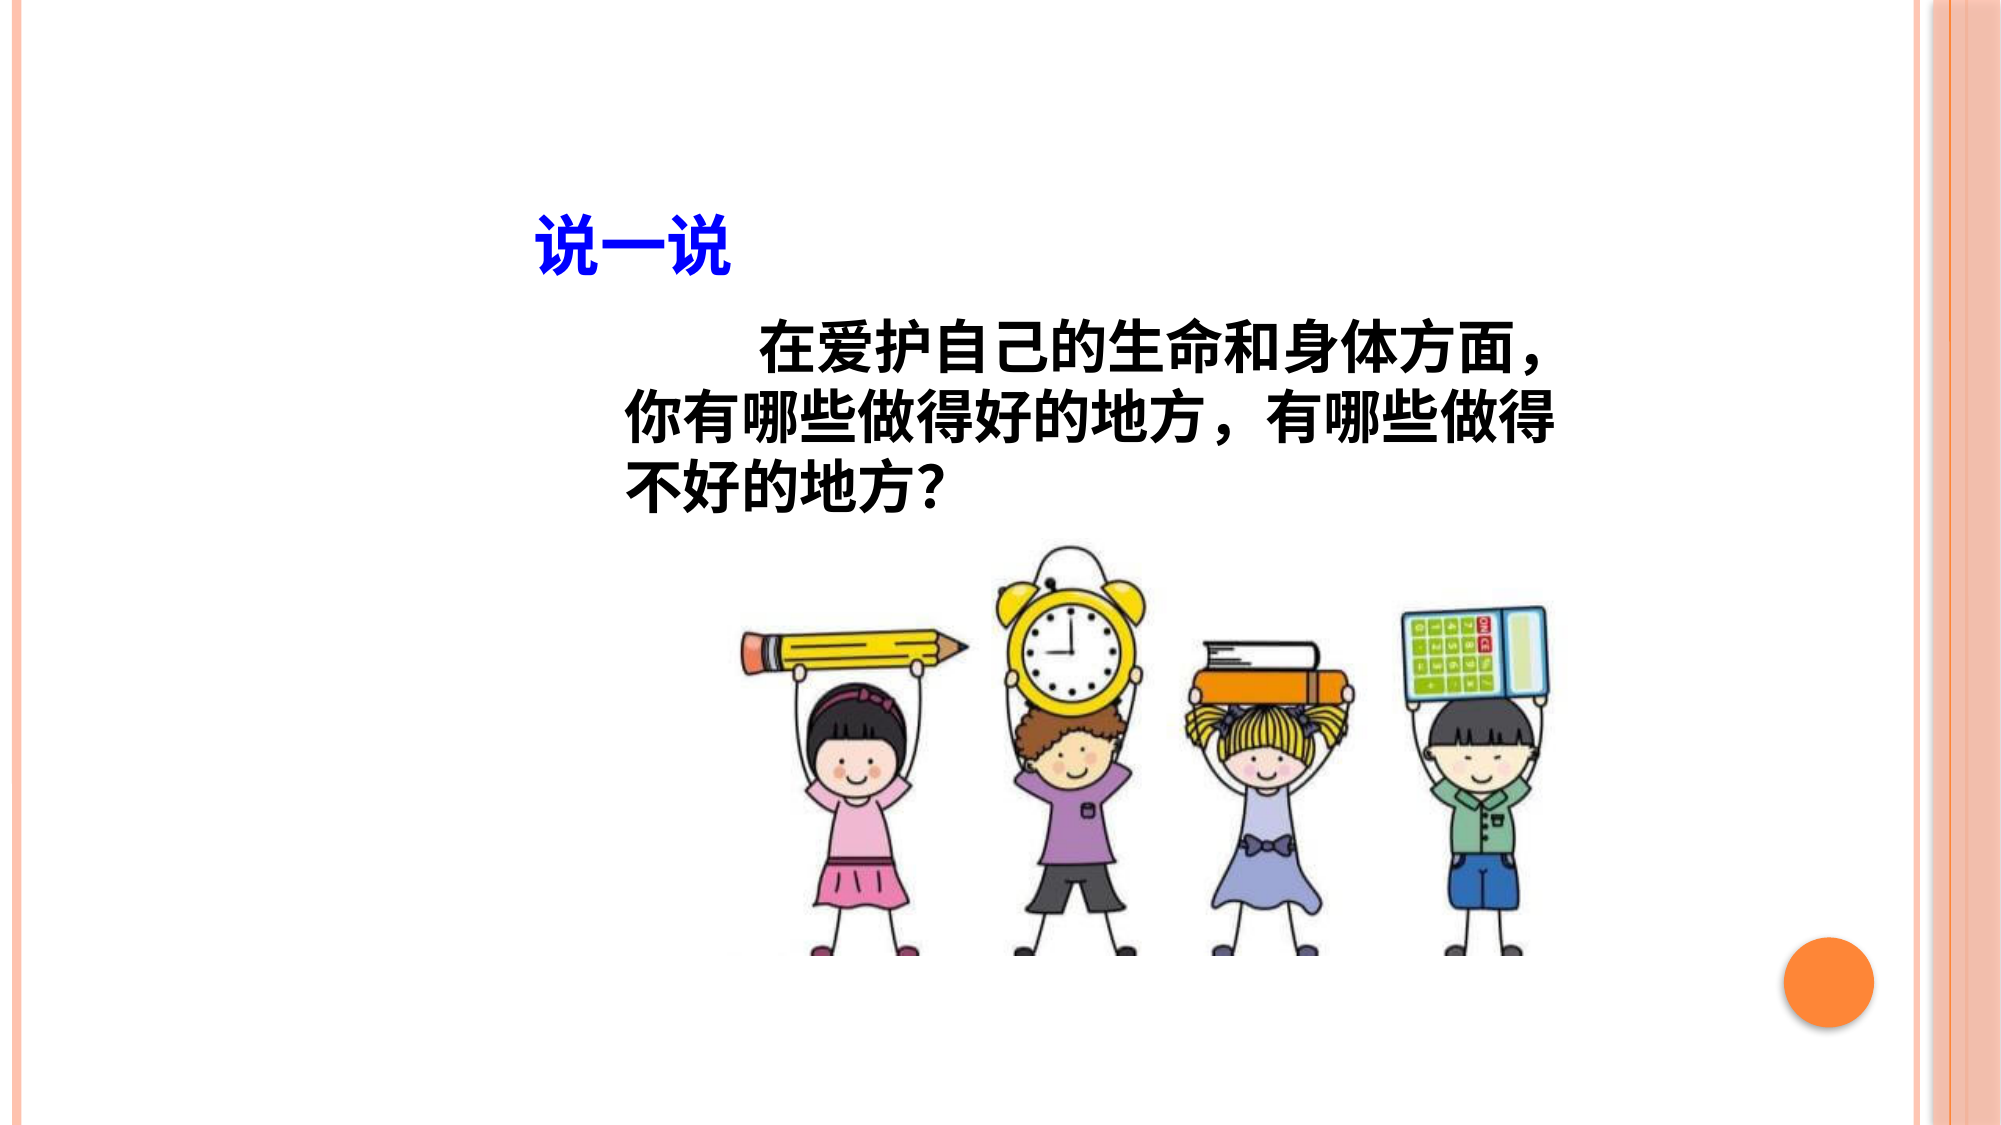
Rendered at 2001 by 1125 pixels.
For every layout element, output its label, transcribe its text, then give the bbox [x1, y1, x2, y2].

text_box 说一说 [518, 196, 749, 292]
text_box 在爱护自己的生命和身体方面，你有哪些做得好的地方，有哪些做得不好的地方？ [610, 302, 1615, 528]
picture [715, 538, 1597, 956]
